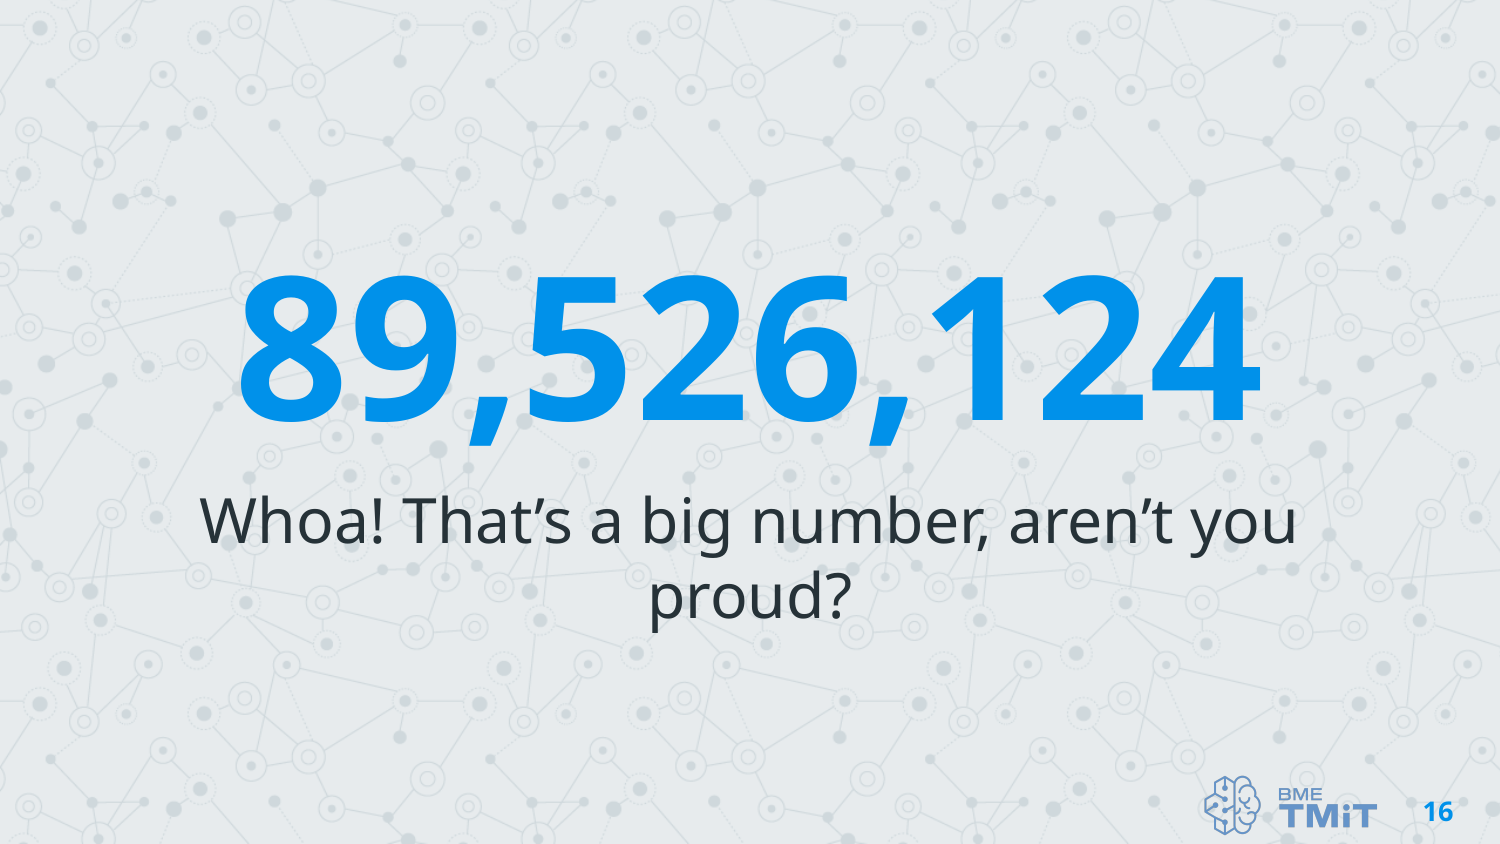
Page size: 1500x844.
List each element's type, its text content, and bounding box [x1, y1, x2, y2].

subtitle Whoa! That’s a big number, aren’t you proud? [112, 465, 1388, 595]
title 89,526,124 [112, 284, 1388, 465]
slide_number 16 [1378, 779, 1469, 844]
